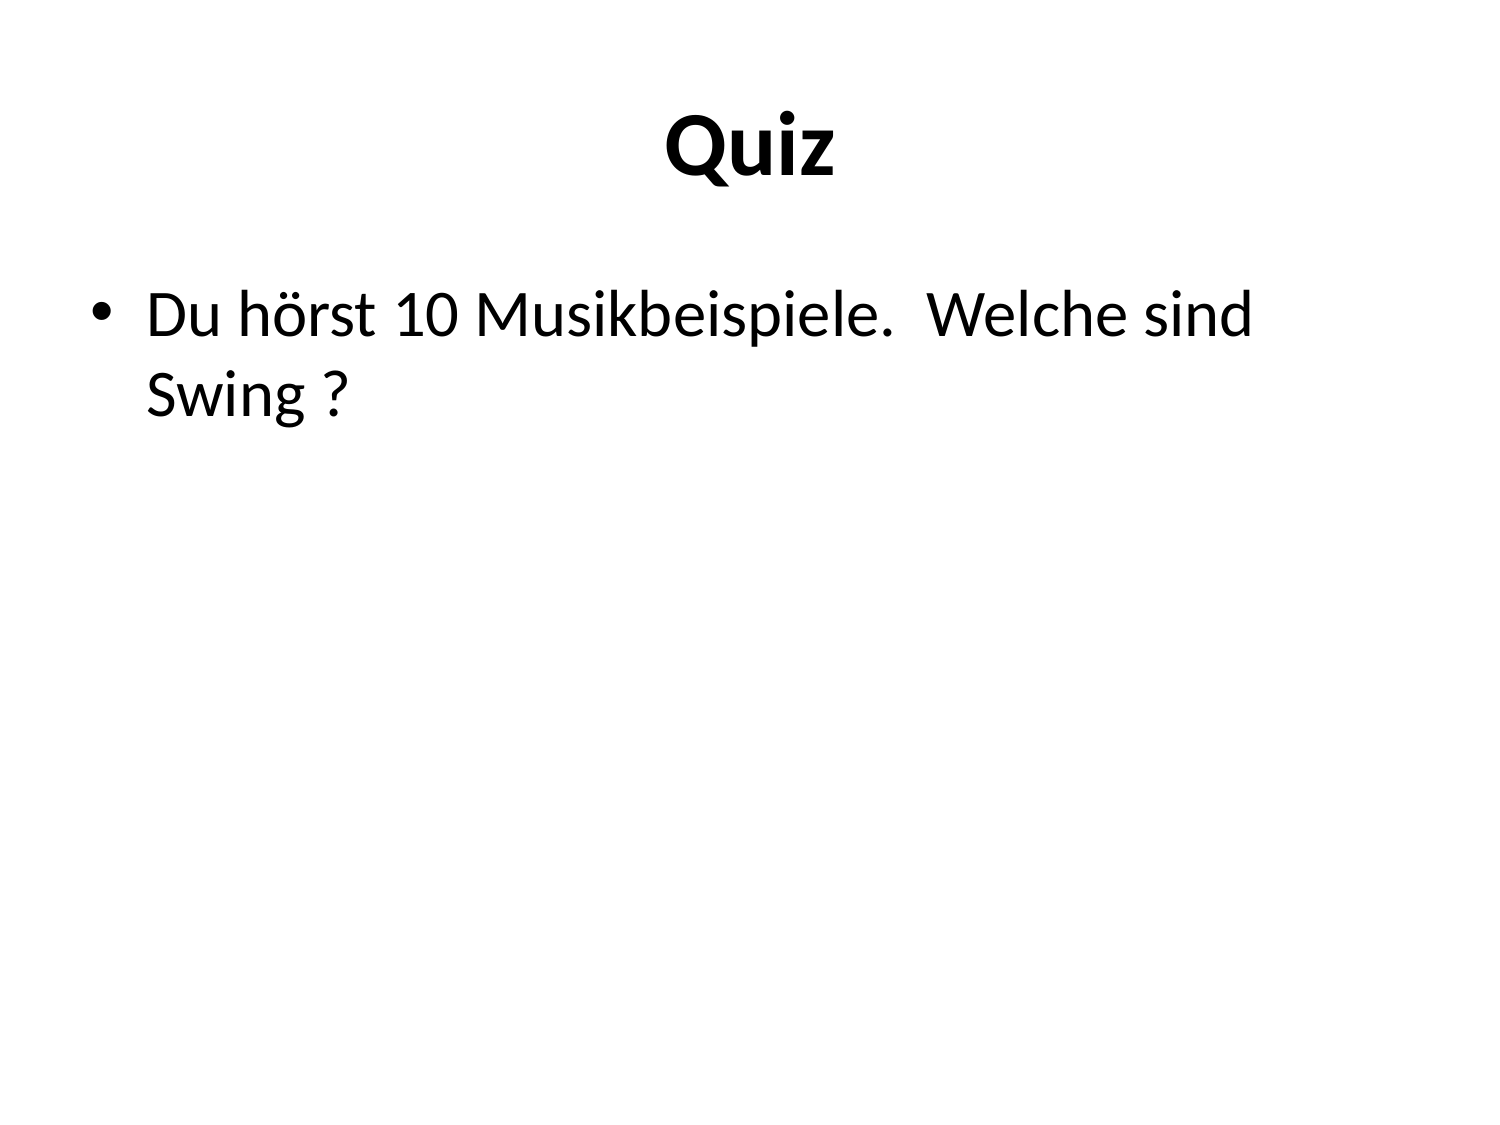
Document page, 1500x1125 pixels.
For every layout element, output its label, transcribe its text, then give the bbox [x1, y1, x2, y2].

list Du hörst 10 Musikbeispiele. Welche sind Swing ? [75, 262, 1425, 1005]
title Quiz [75, 45, 1425, 233]
